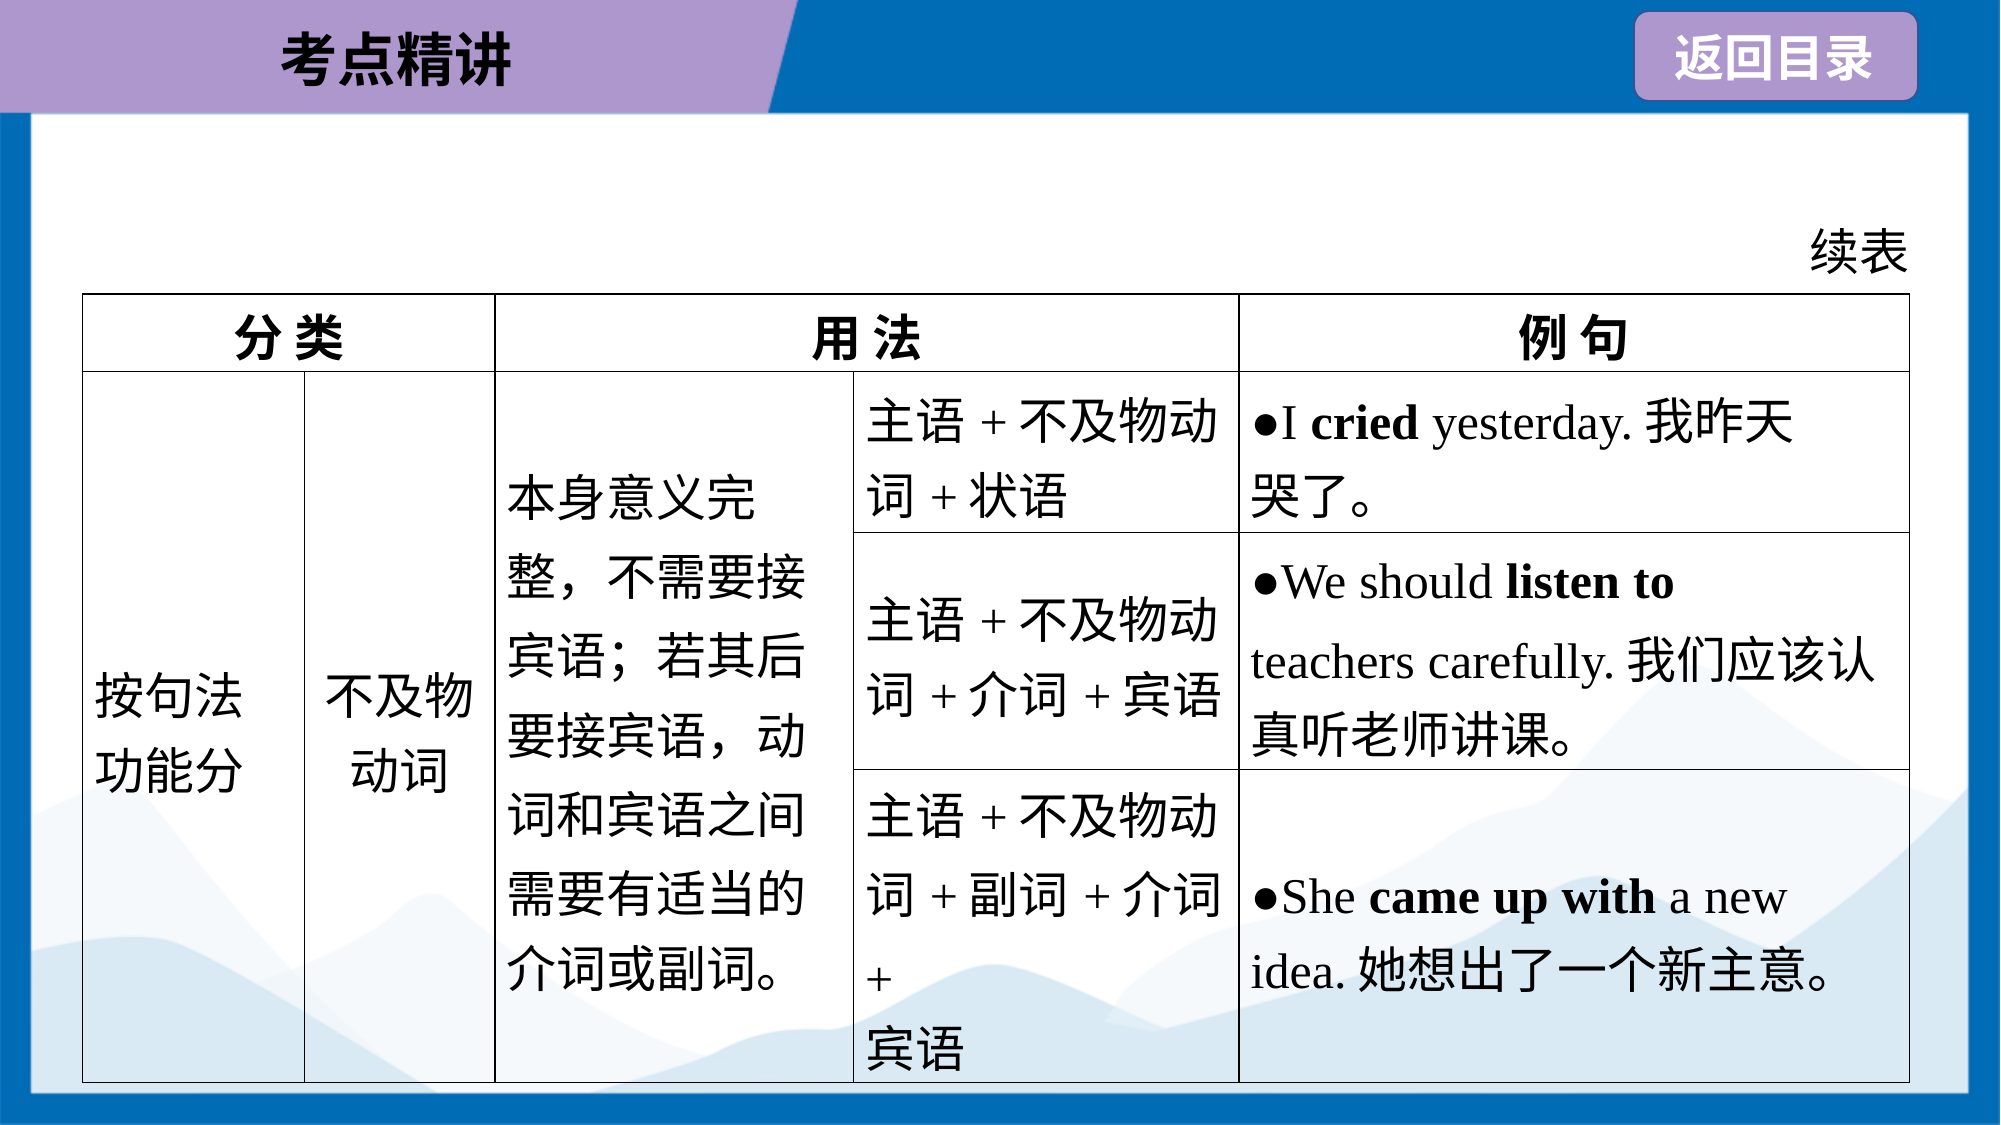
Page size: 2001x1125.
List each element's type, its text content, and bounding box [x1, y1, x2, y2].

table_header 例 句 [1240, 295, 1909, 371]
table_header 用 法 [496, 295, 1238, 371]
table_cell 不及物 动词 [305, 372, 494, 1082]
picture [0, 0, 2000, 1125]
table_cell 本身意义完 整，不需要接 宾语；若其后 要接宾语，动 词和宾语之间 需要有适当的 介词或副词。 [496, 372, 853, 1082]
table_header 分 类 [83, 295, 494, 371]
table_cell ●She came up with a new idea.她想出了一个新主意。 [1240, 770, 1909, 1082]
table_cell 按句法 功能分 [83, 372, 304, 1082]
text_box 续表 [1808, 192, 1910, 281]
table_cell ●We should listen to teachers carefully.我们应该认 真听老师讲课。 [1240, 533, 1909, 769]
table_cell ●I cried yesterday.我昨天 哭了。 [1240, 372, 1909, 532]
table_cell 主语+不及物动 词+状语 [854, 372, 1238, 532]
table_cell 主语+不及物动 词+介词+宾语 [854, 533, 1238, 769]
table_cell 主语+不及物动 词+副词+介词+ 宾语 [854, 770, 1238, 1082]
